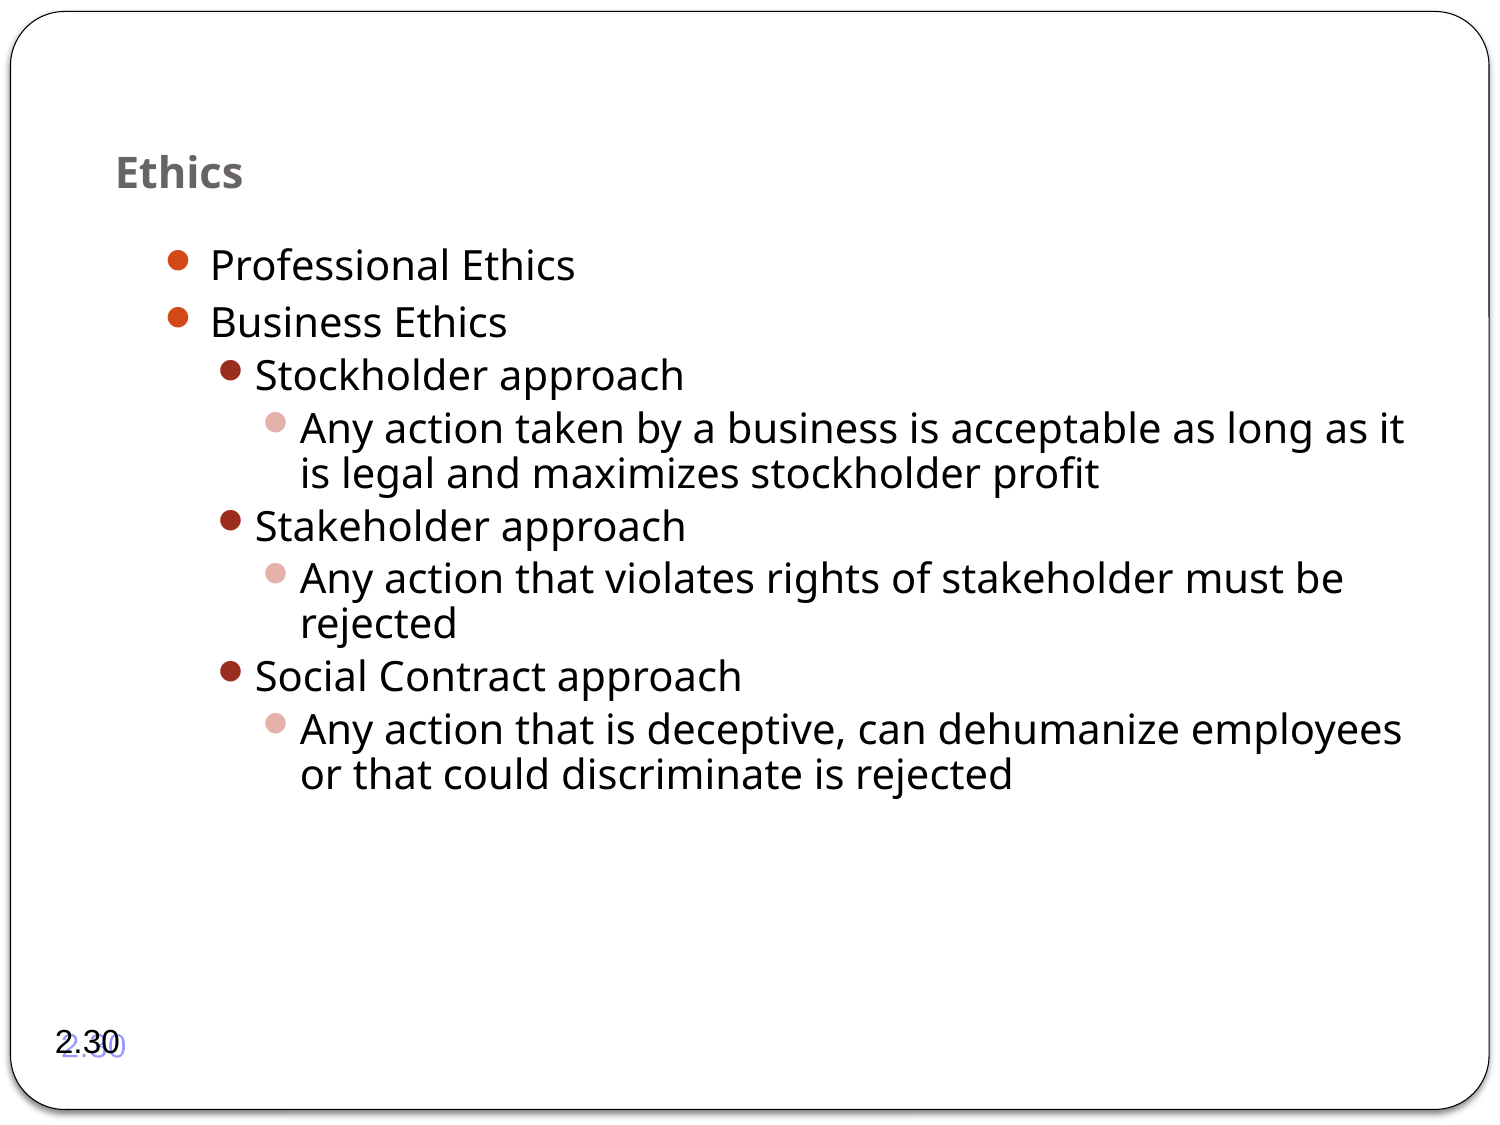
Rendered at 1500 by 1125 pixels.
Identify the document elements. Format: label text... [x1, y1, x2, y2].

list Professional Ethics Business Ethics Stockholder approach Any action taken by a business is acceptable as long as it is legal and maximizes stockholder profit Stakeholder approach Any action that violates rights of stakeholder must be rejected Social Contract approach Any action that is deceptive, can dehumanize employees or that could discriminate is rejected [150, 237, 1425, 988]
title Ethics [99, 137, 1375, 213]
text_box 2.30 [37, 1012, 138, 1107]
